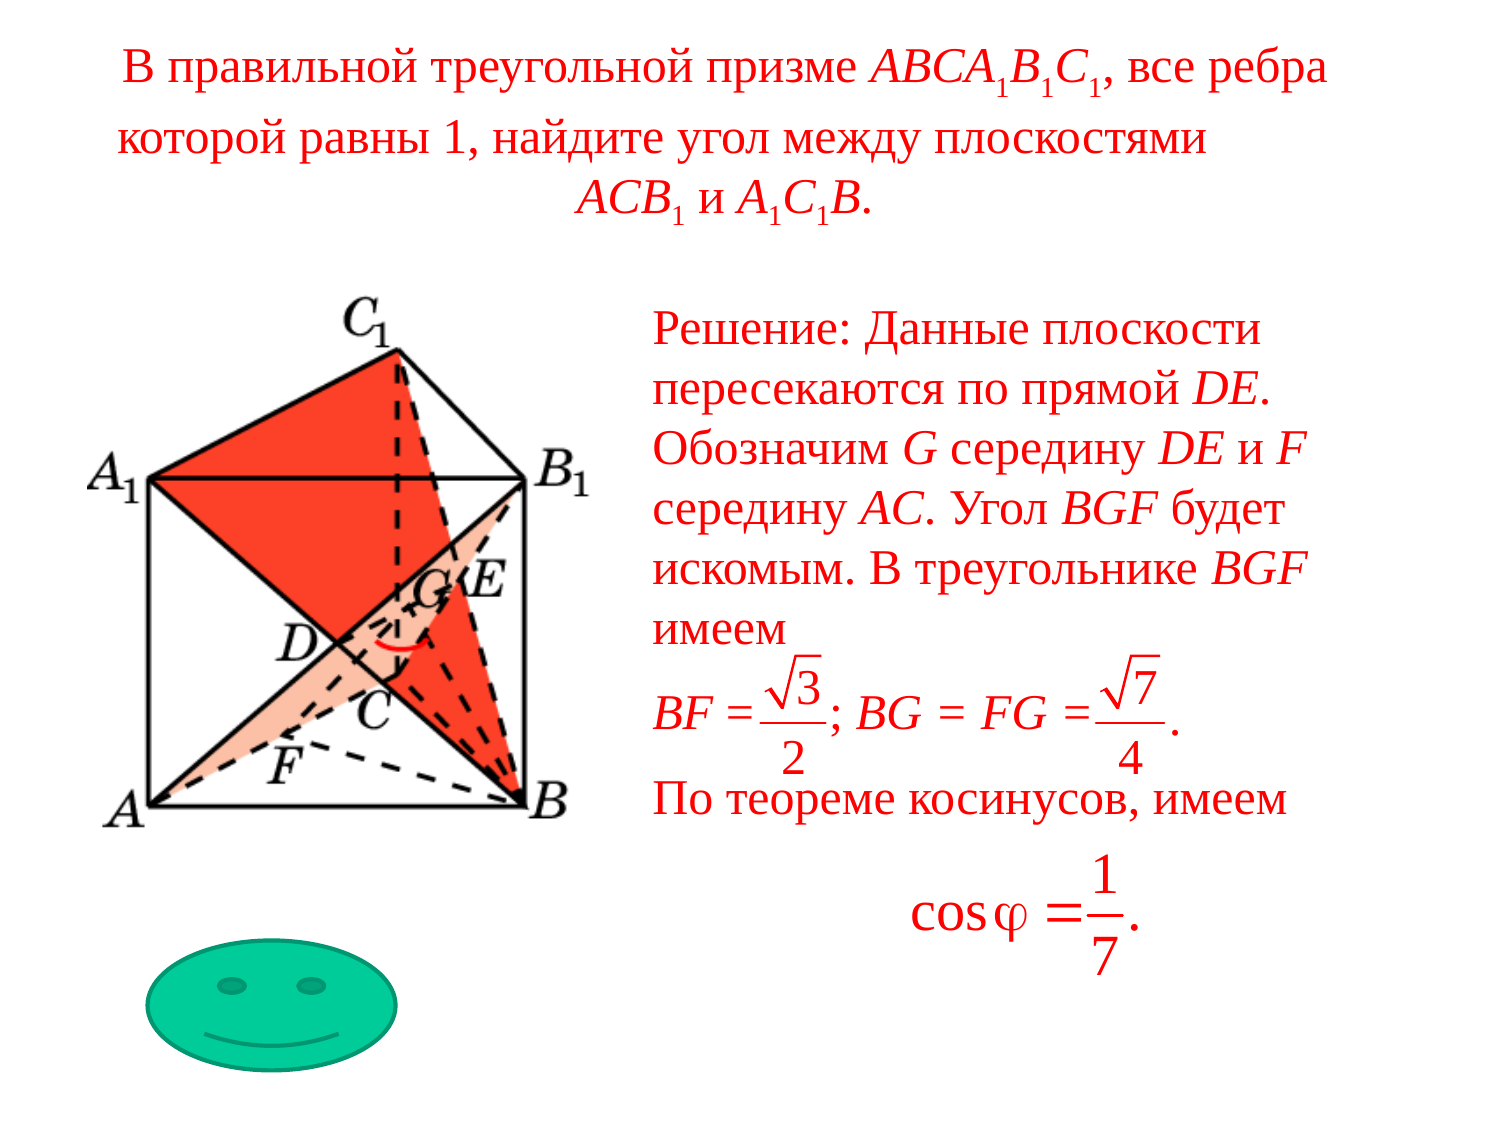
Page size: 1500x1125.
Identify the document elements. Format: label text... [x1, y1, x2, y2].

text_box В правильной треугольной призме ABCA1B1C1, все ребра которой равны 1, найдите угол между плоскостями ACB1 и A1C1B. [49, 24, 1400, 239]
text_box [87, 287, 1413, 983]
text_box [145, 991, 398, 1073]
